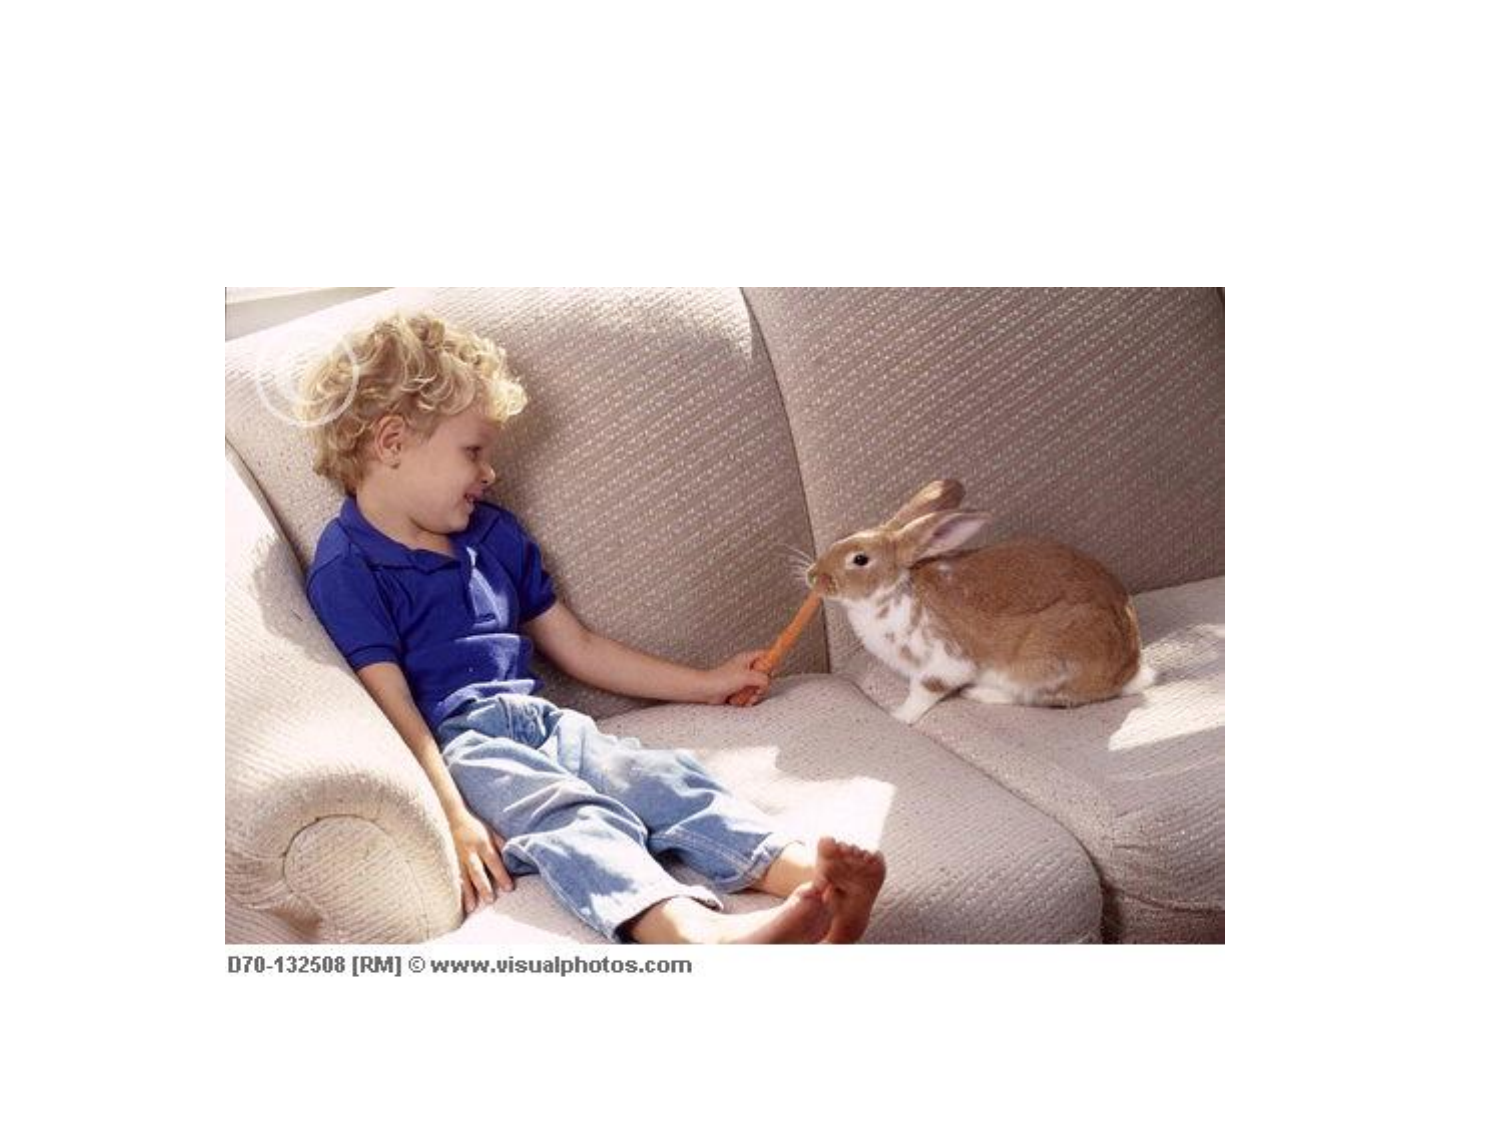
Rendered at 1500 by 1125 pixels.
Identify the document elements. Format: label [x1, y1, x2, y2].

picture [224, 287, 1226, 986]
